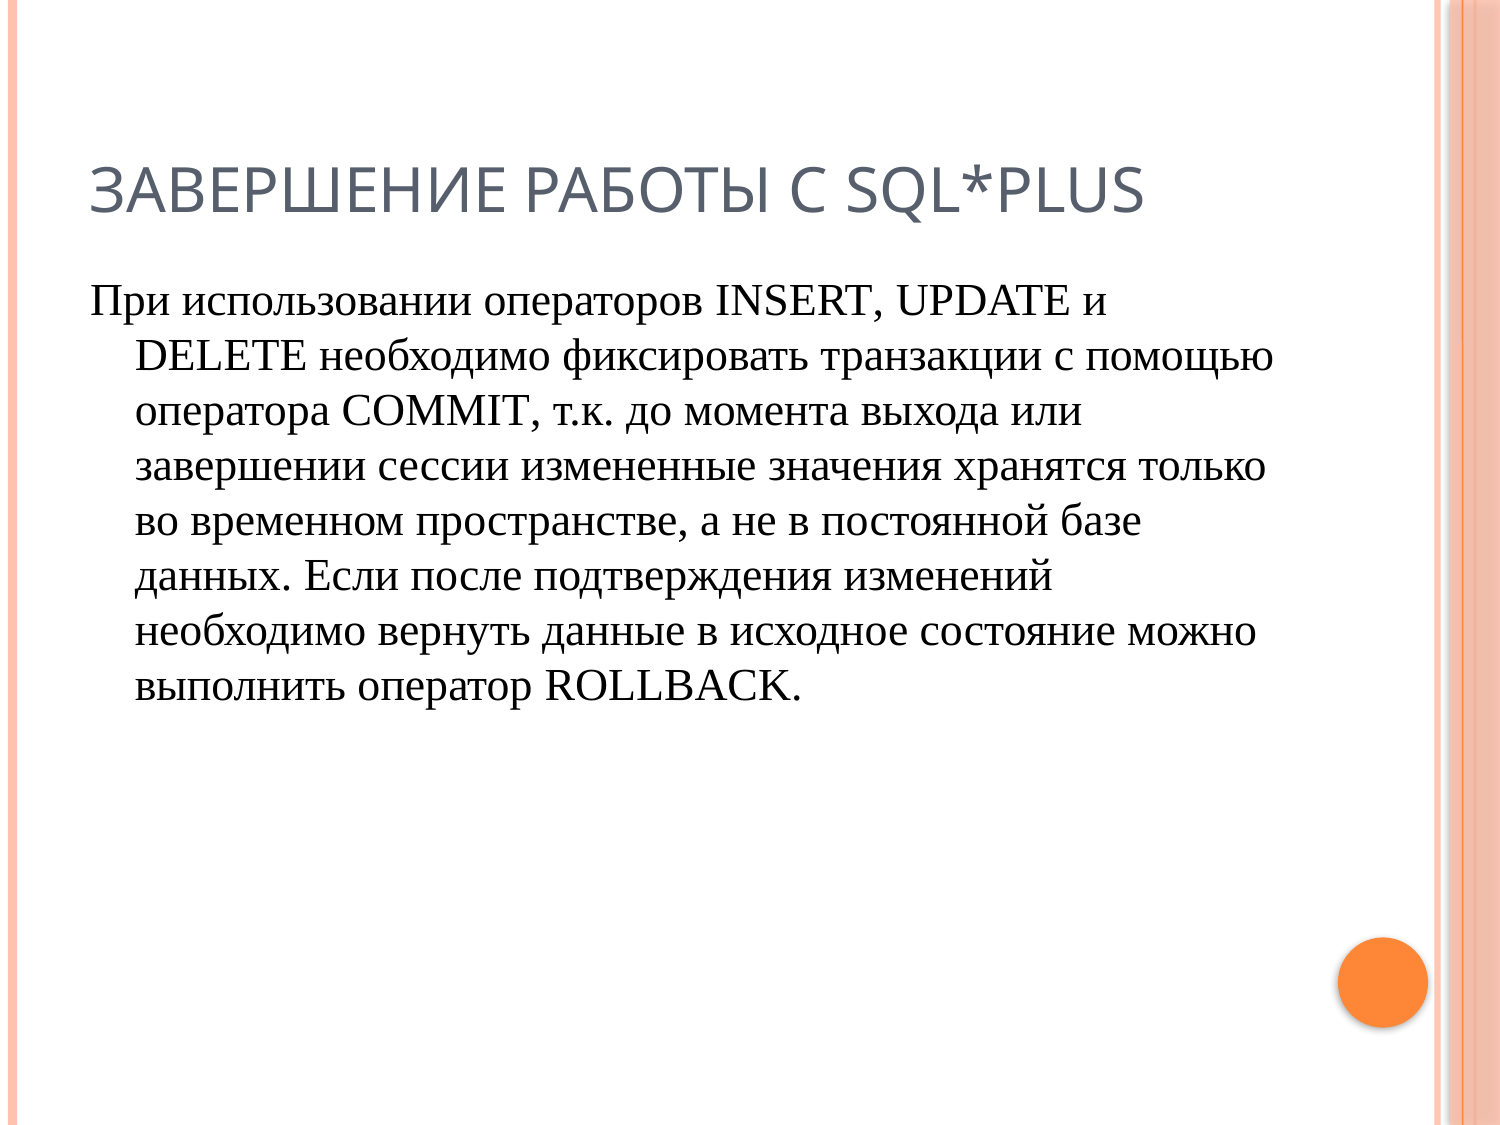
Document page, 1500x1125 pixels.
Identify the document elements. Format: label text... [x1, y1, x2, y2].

title Завершение работы с SQL*Plus [75, 45, 1300, 233]
list При использовании операторов INSERT, UPDATE и DELETE необходимо фиксировать транзакции с помощью оператора COMMIT, т.к. до момента выхода или завершении сессии измененные значения хранятся только во временном пространстве, а не в постоянной базе данных. Если после подтверждения изменений необходимо вернуть данные в исходное состояние можно выполнить оператор ROLLBACK. [75, 262, 1300, 1062]
